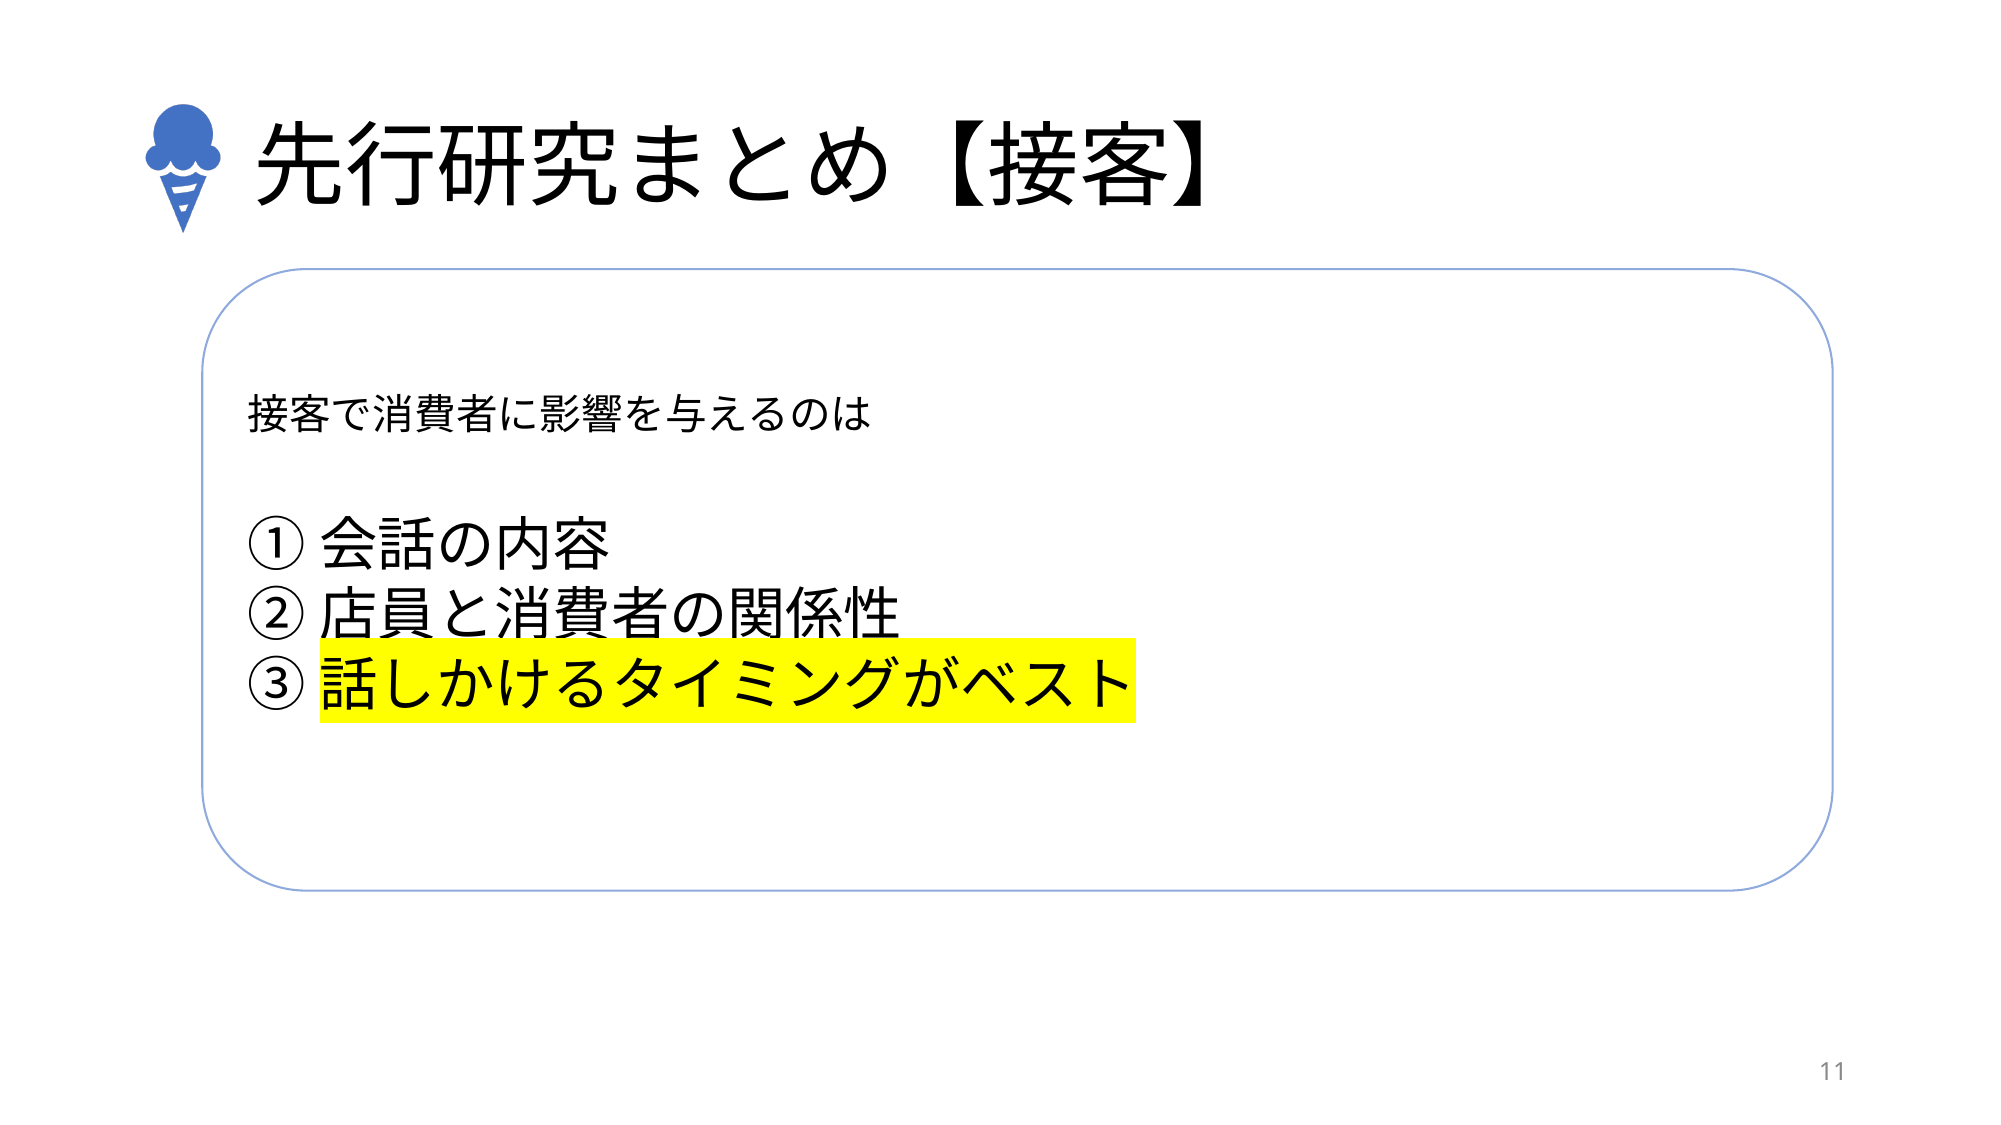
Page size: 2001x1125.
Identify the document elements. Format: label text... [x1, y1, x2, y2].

picture [107, 93, 258, 244]
text_box 接客で消費者に影響を与えるのは ①会話の内容 ②店員と消費者の関係性 ③話しかけるタイミングがベスト [202, 269, 1833, 891]
slide_number 11 [1412, 1042, 1863, 1103]
title 先行研究まとめ【接客】 [238, 59, 1525, 278]
